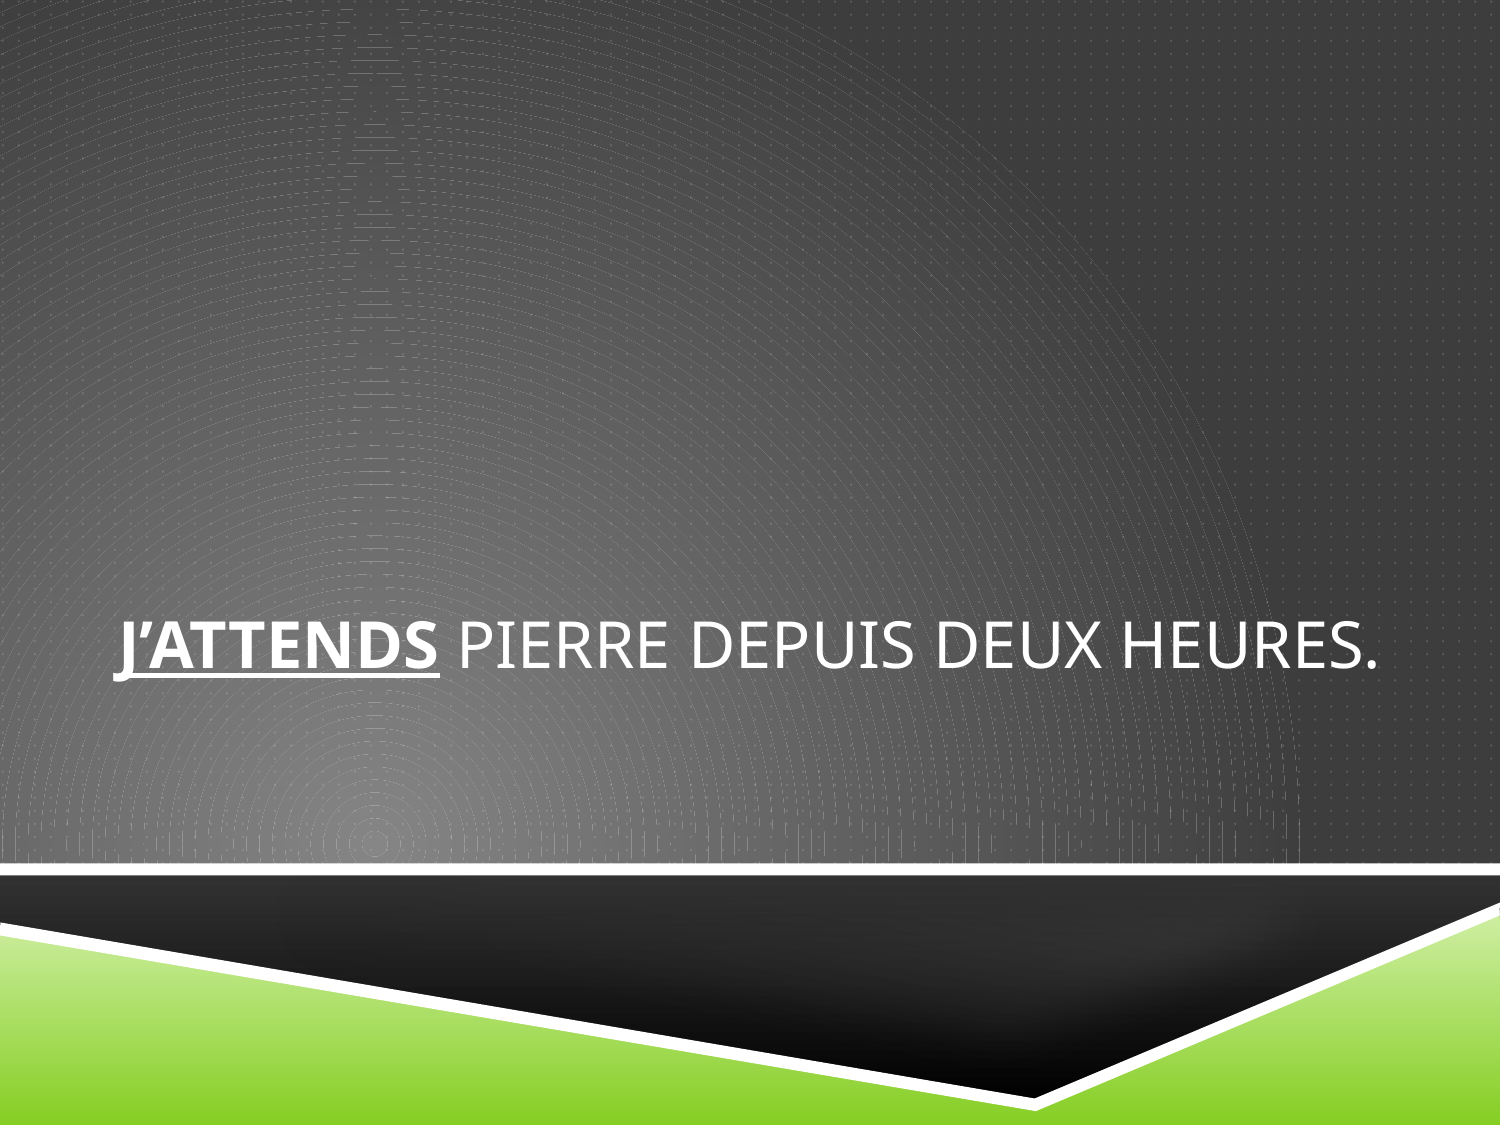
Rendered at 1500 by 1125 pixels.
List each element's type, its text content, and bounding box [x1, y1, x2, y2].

title J’attends Pierre depuis deux heures. [118, 596, 1394, 820]
